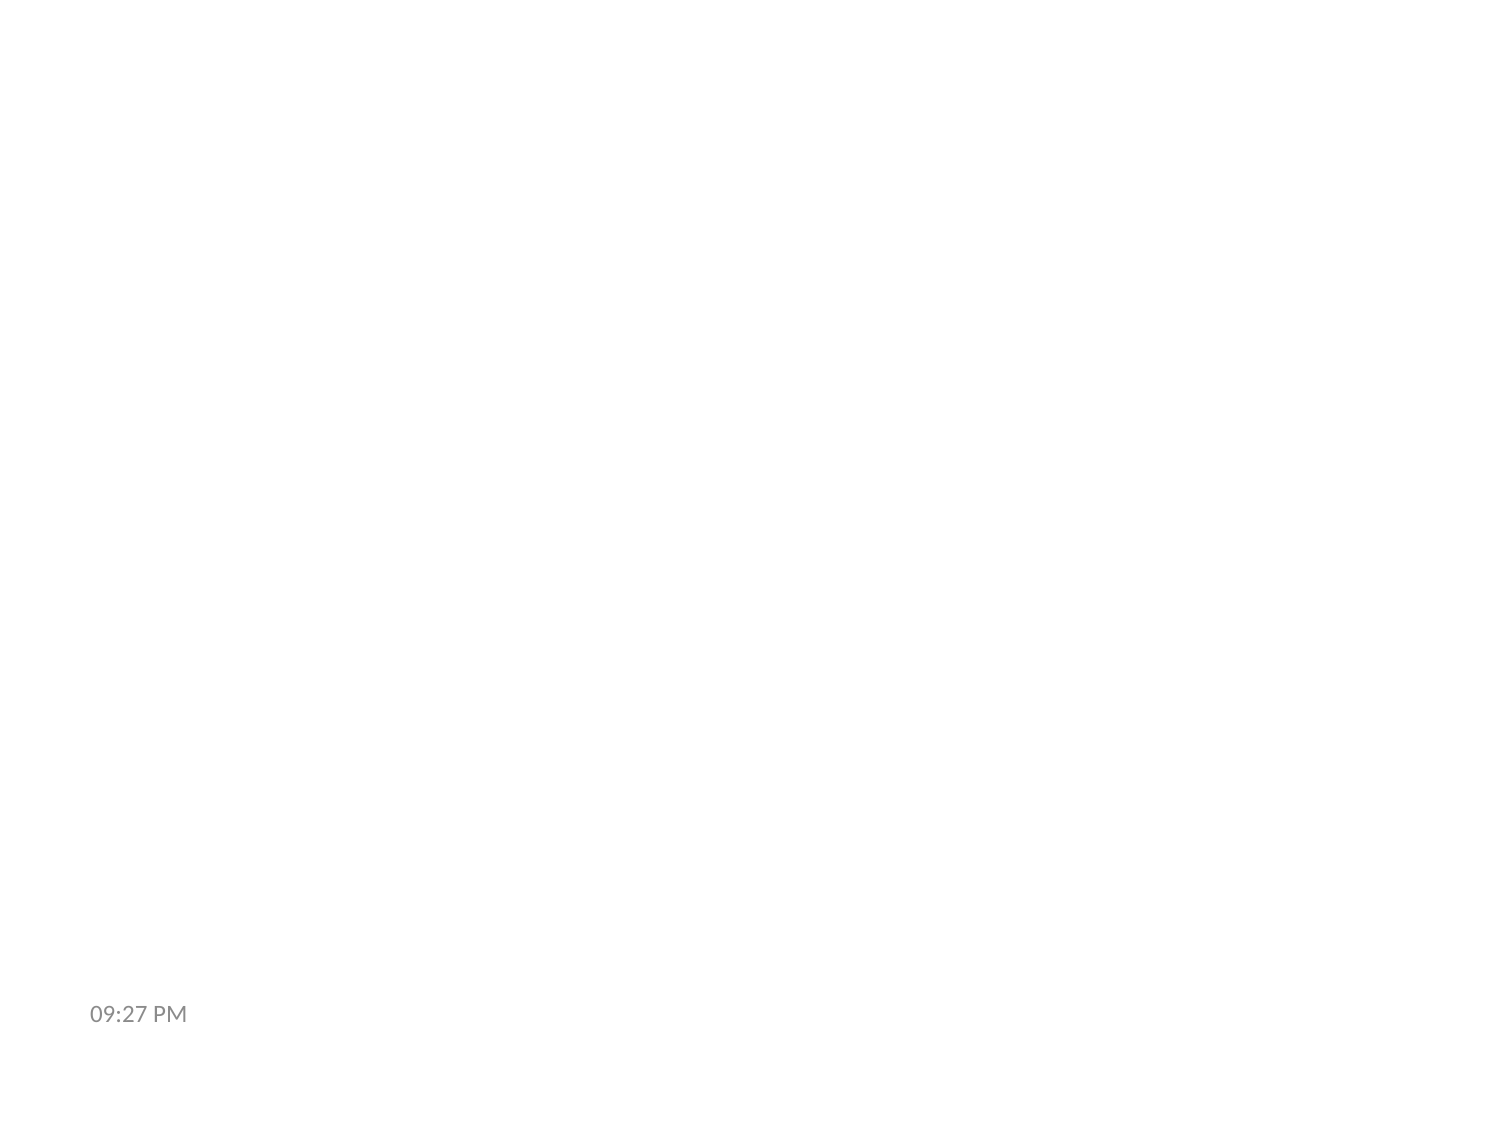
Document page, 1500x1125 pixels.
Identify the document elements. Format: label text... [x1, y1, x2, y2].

text_box 3:35 PM [75, 982, 425, 1043]
